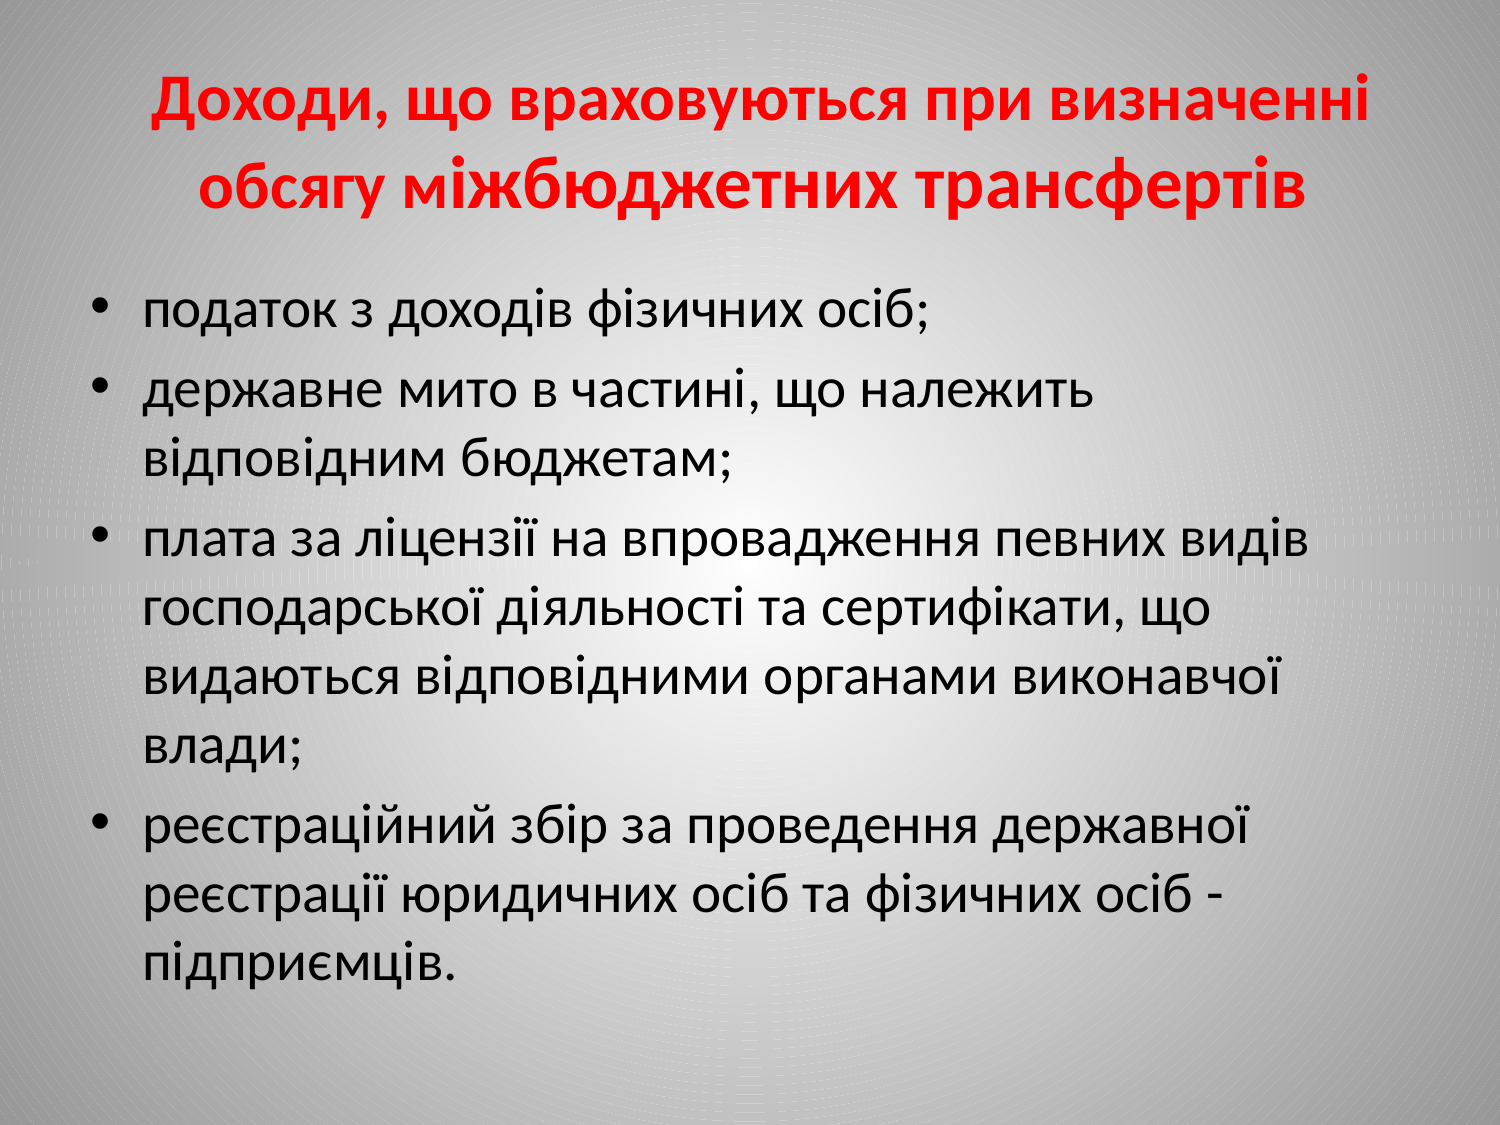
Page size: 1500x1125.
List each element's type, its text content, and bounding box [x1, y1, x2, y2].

list податок з доходів фізичних осіб; державне мито в частині, що належить відповідним бюджетам; плата за ліцензії на впровадження певних видів господарської діяльності та сертифікати, що видаються відповідними органами виконавчої влади; реєстраційний збір за проведення державної реєстрації юридичних осіб та фізичних осіб - підприємців. [75, 262, 1425, 1005]
title Доходи, що враховуються при визначенні обсягу міжбюджетних трансфертів [75, 45, 1450, 233]
